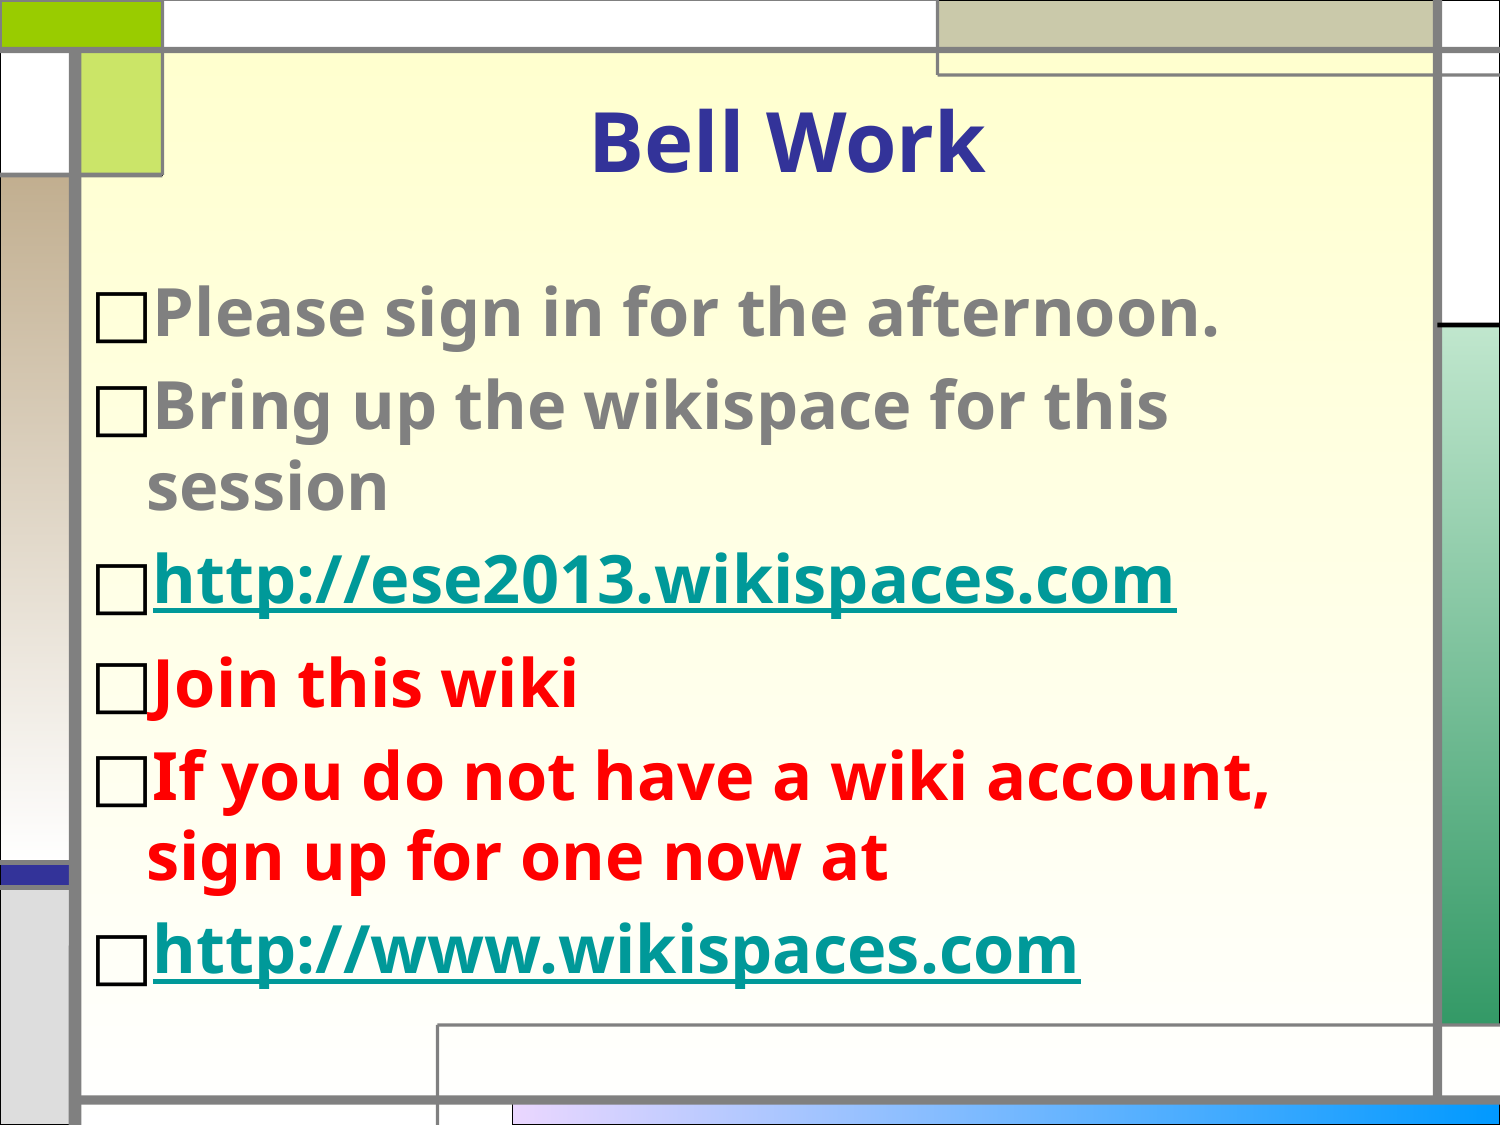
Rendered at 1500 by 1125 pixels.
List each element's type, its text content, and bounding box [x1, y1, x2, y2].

list Please sign in for the afternoon. Bring up the wikispace for this session http://ese2013.wikispaces.com Join this wiki If you do not have a wiki account, sign up for one now at http://www.wikispaces.com [74, 262, 1426, 1006]
title Bell Work [149, 44, 1426, 233]
